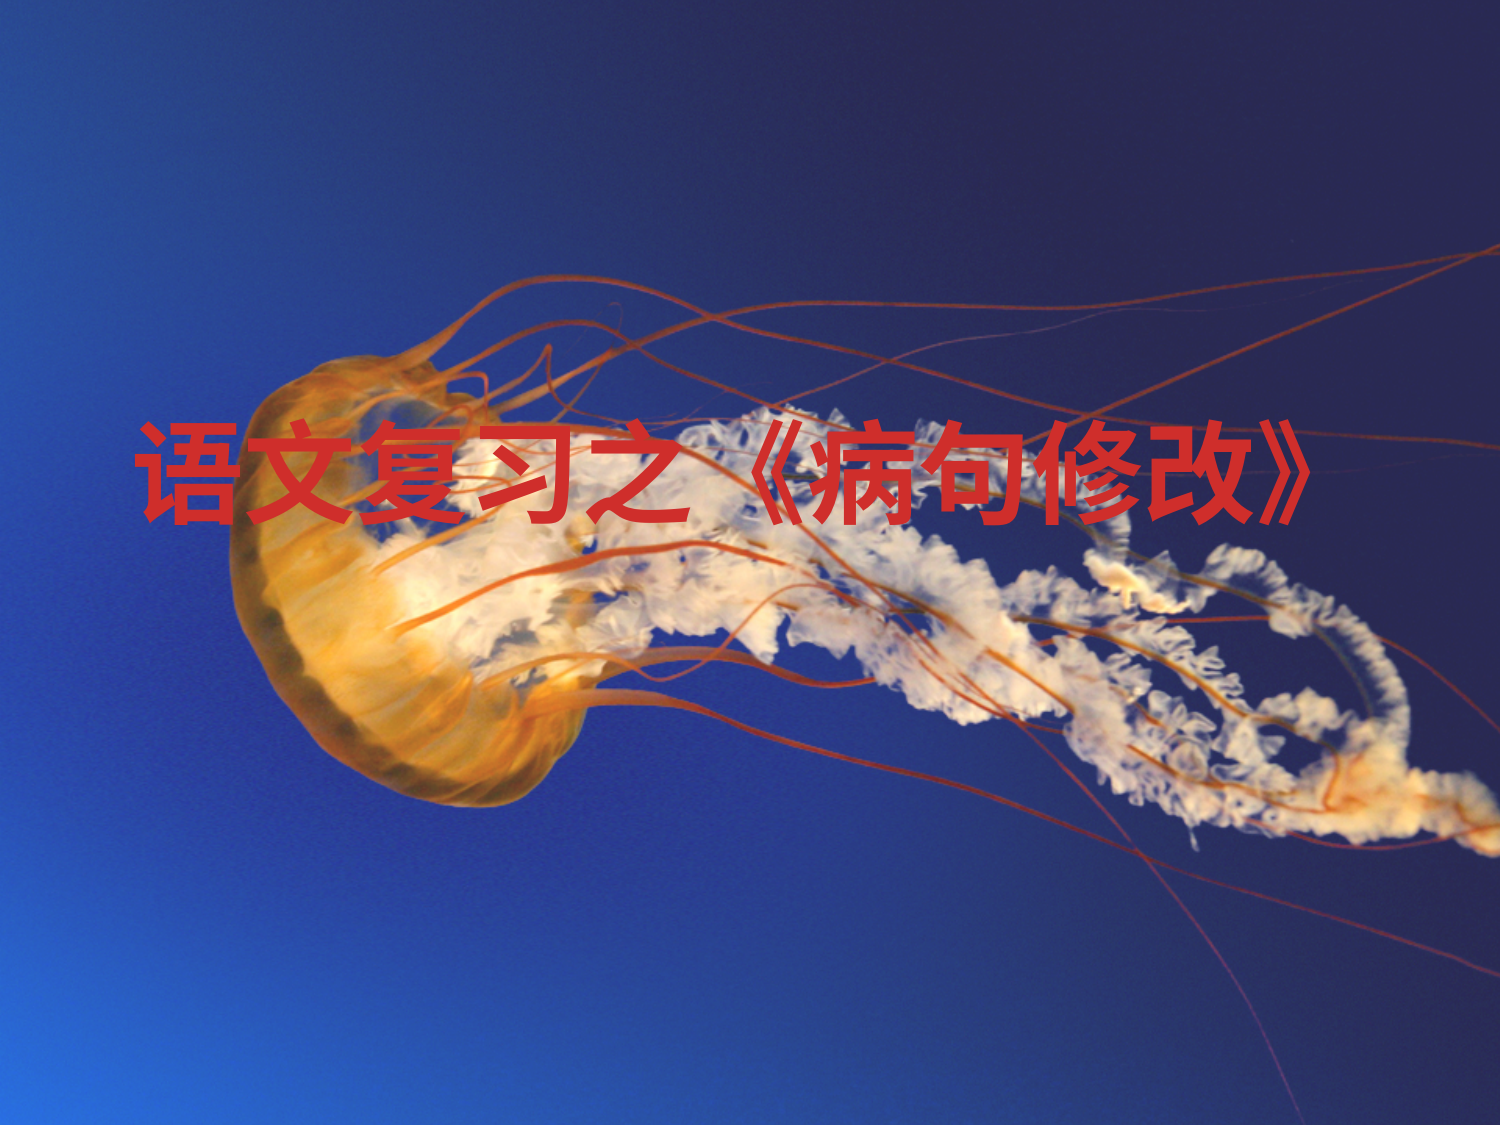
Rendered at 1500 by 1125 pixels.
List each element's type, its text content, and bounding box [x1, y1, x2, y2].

text_box 1.在“那位失主 点了一首歌”句中加入以下几个修饰成分： ①又 ②昨天 ③为表谢意 ④为他 ⑤诚挚地 ⑥在电视台 2.把下列a-e5个状语填入横线上 许多老师 交谈。 a在休息室里 b昨天 c热情地 d都 e同他 [0, 0, 1500, 1125]
title 语文复习之《病句修改》 [112, 349, 1388, 591]
